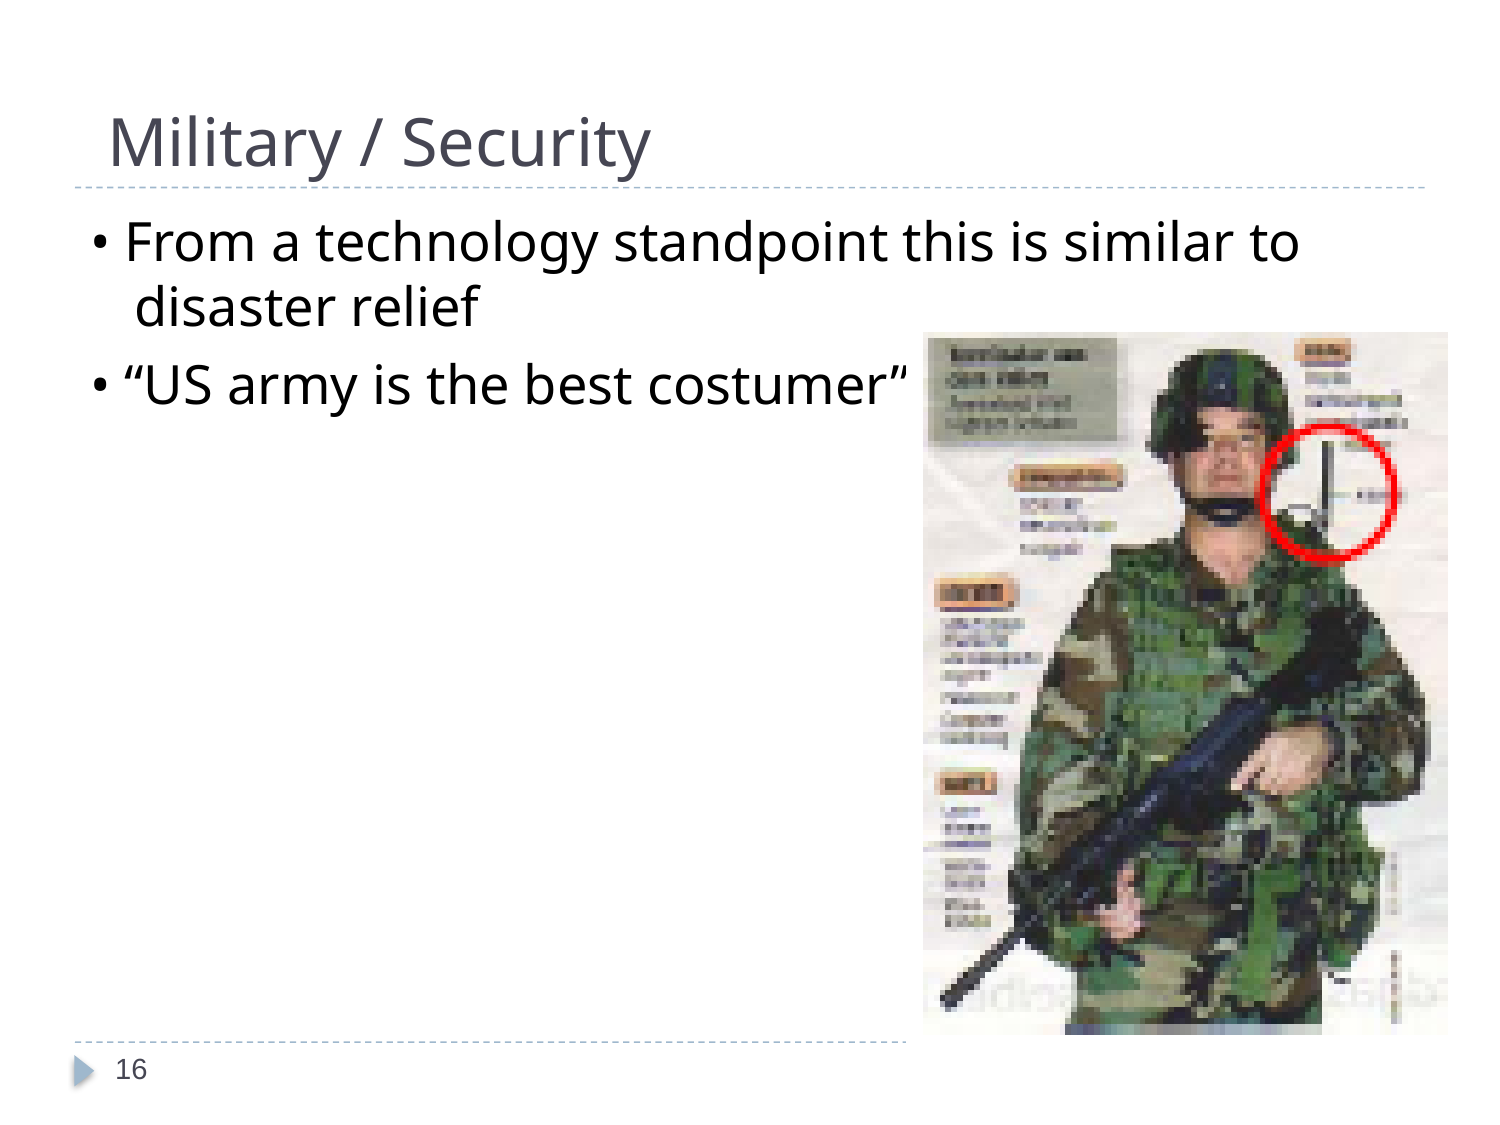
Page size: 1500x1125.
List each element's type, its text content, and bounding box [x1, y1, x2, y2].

slide_number 16 [100, 1042, 426, 1103]
title Military / Security [74, 24, 1426, 188]
picture [905, 287, 1500, 1053]
list • From a technology standpoint this is similar to disaster relief • “US army is the best costumer” [74, 199, 1426, 1011]
